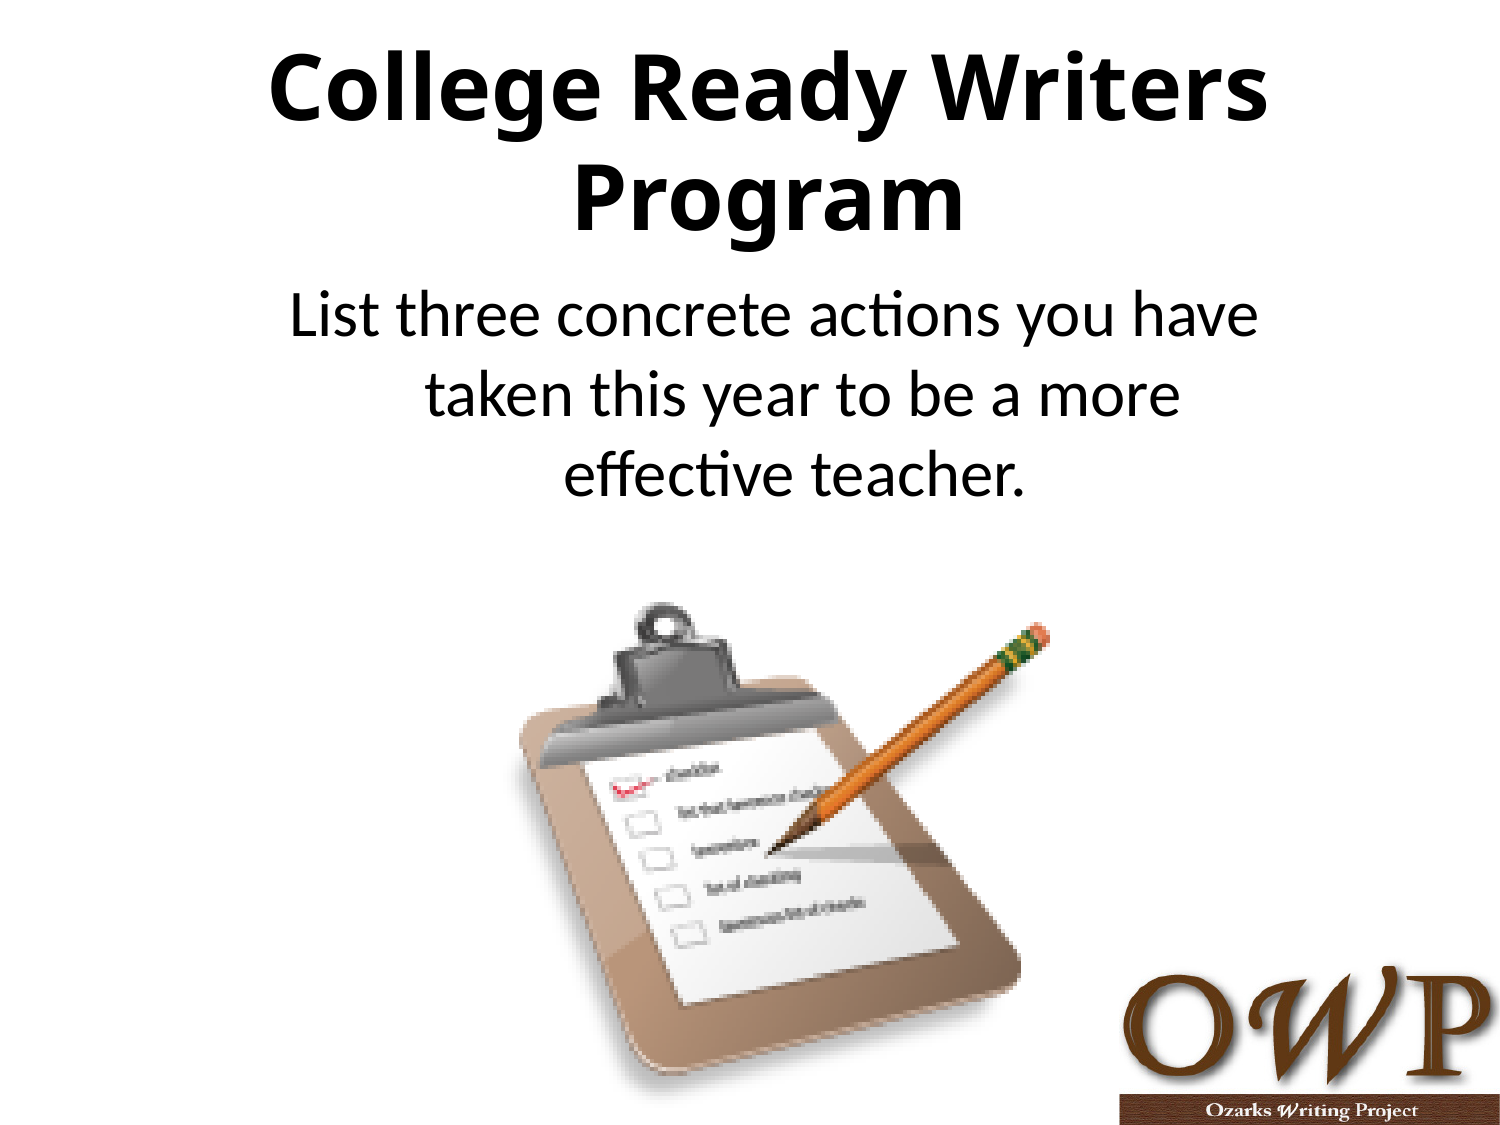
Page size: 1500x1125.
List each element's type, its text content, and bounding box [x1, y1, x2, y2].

picture [1119, 957, 1500, 1125]
picture [487, 537, 1076, 1125]
title College Ready Writers Program [74, 44, 1463, 233]
list List three concrete actions you have taken this year to be a more effective teacher. [262, 262, 1288, 663]
